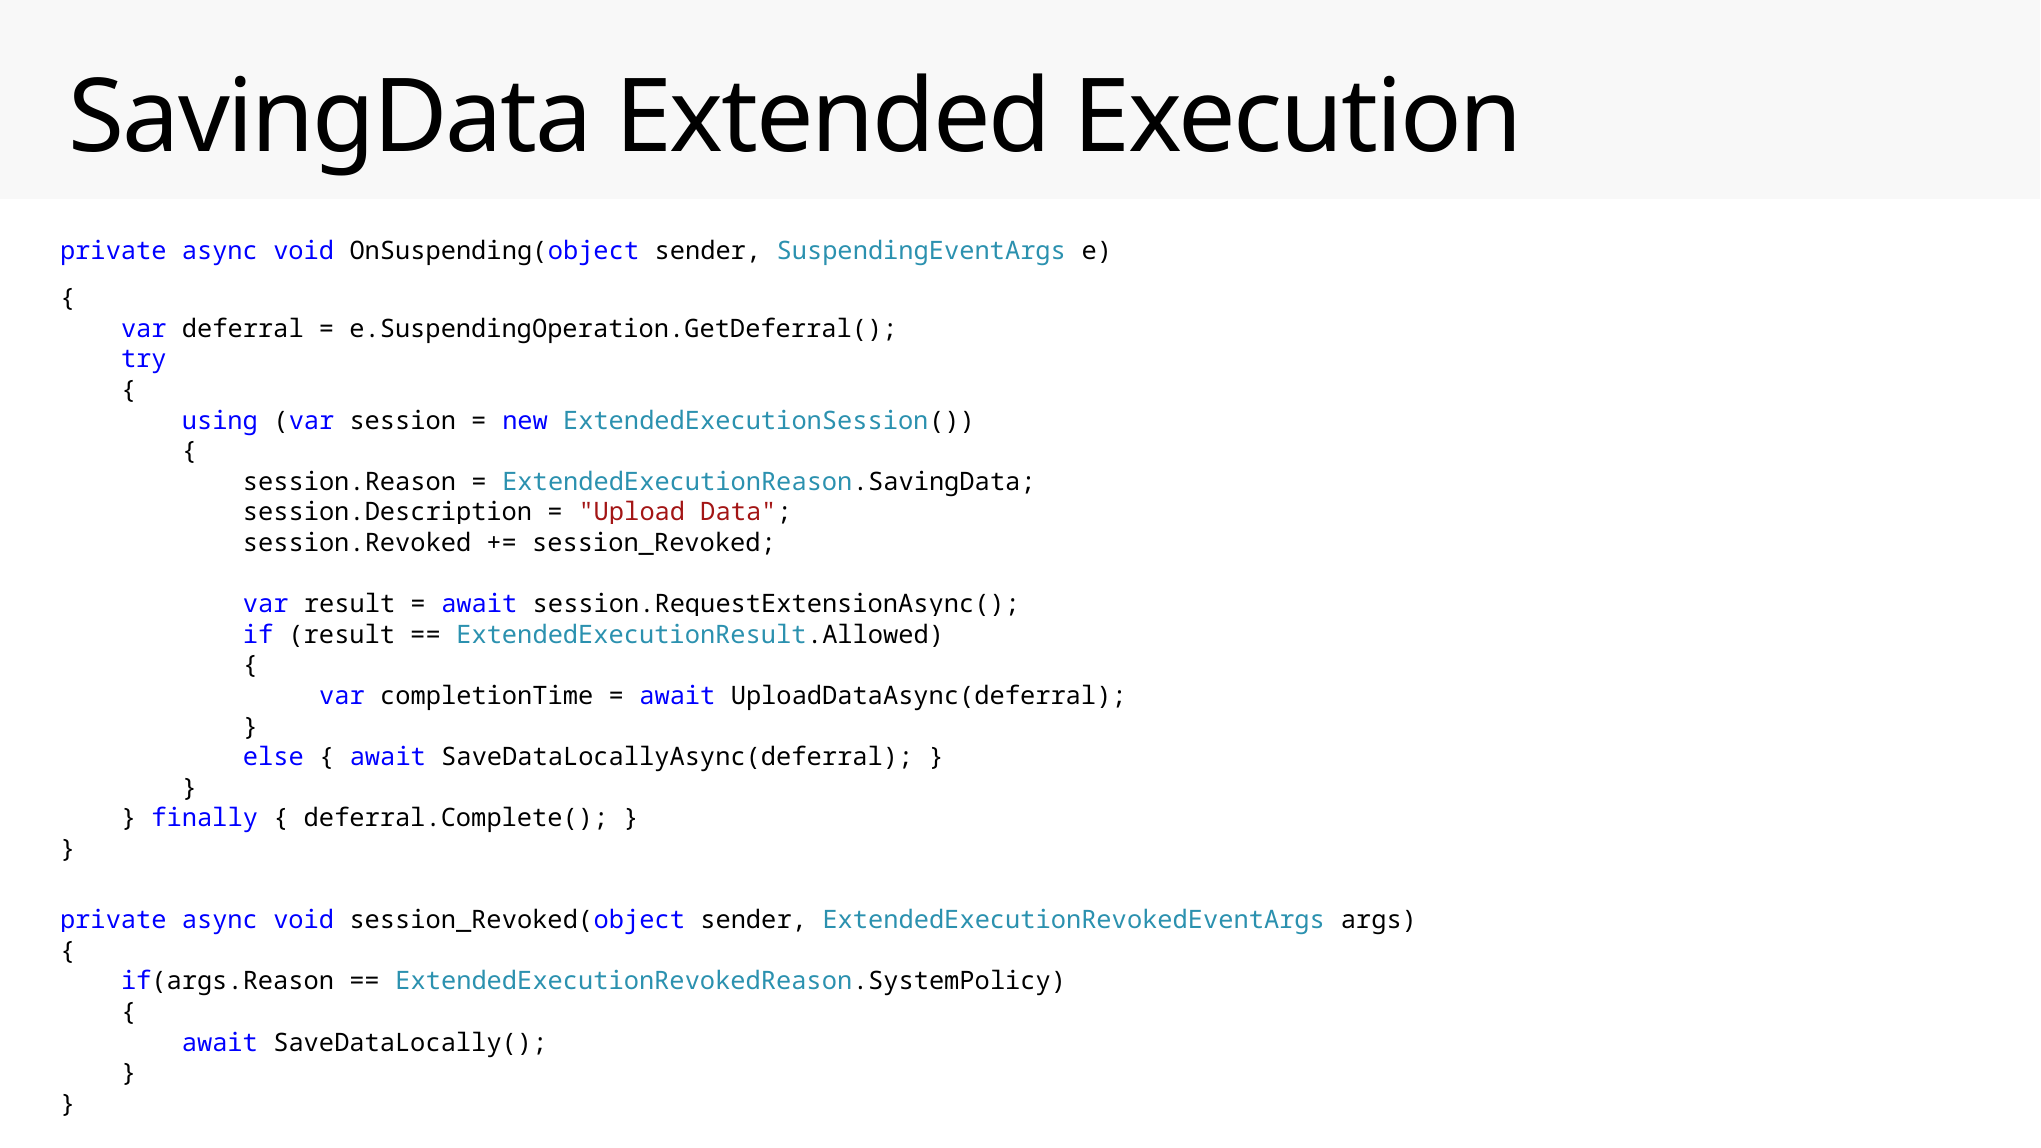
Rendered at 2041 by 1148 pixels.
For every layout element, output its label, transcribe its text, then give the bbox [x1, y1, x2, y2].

text_box private async void OnSuspending(object sender, SuspendingEventArgs e) { var deferral = e.SuspendingOperation.GetDeferral(); try { using (var session = new ExtendedExecutionSession()) { session.Reason = ExtendedExecutionReason.SavingData; session.Description = "Upload Data"; session.Revoked += session_Revoked; var result = await session.RequestExtensionAsync(); if (result == ExtendedExecutionResult.Allowed) { var completionTime = await UploadDataAsync(deferral); } else { await SaveDataLocallyAsync(deferral); } } } finally { deferral.Complete(); } } private async void session_Revoked(object sender, ExtendedExecutionRevokedEventArgs args) { if(args.Reason == ExtendedExecutionRevokedReason.SystemPolicy) { await SaveDataLocally(); } } [45, 226, 1983, 1125]
title SavingData Extended Execution [45, 48, 1996, 199]
